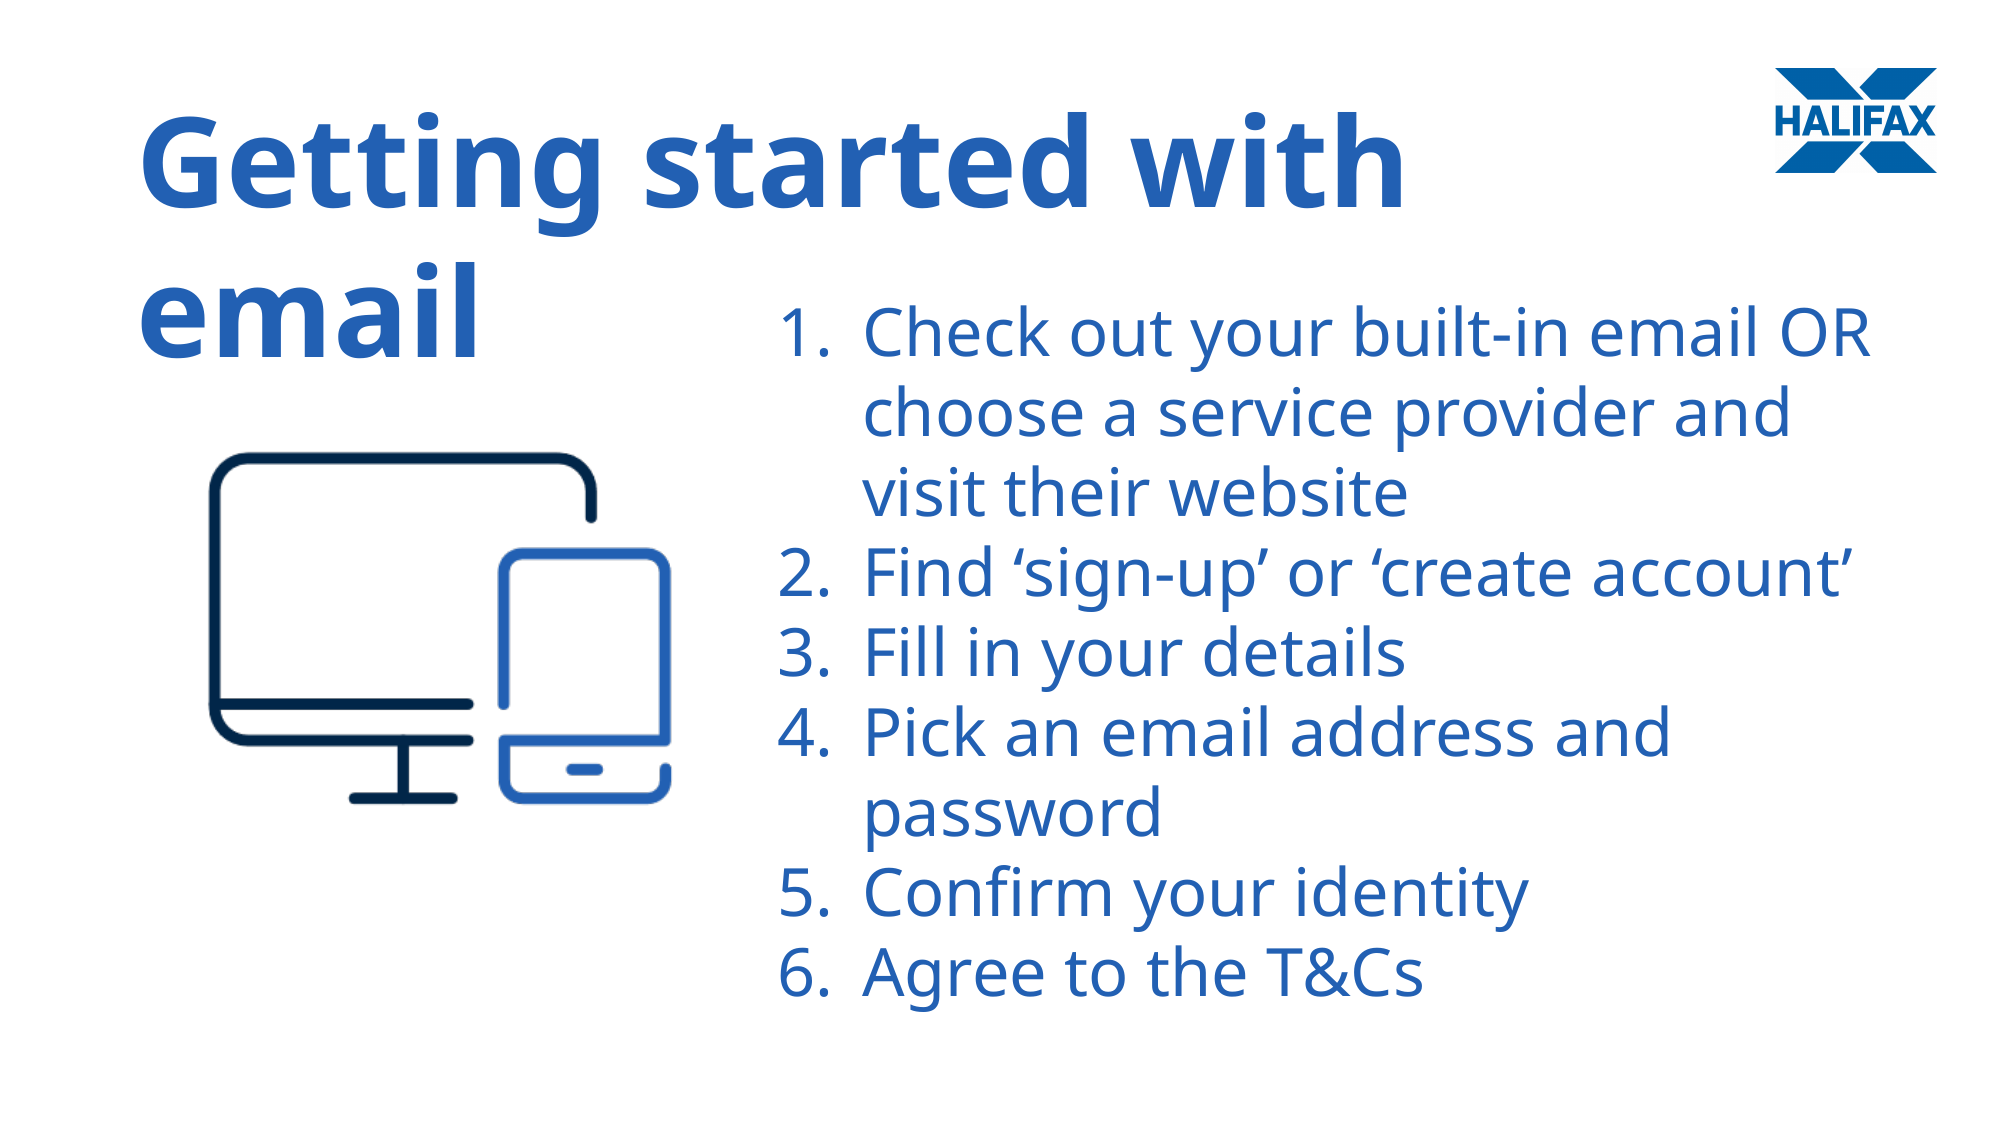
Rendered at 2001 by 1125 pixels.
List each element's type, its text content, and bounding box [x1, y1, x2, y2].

picture [121, 304, 764, 948]
list Getting started with email [121, 75, 1579, 221]
picture [1775, 68, 1937, 173]
list Check out your built-in email OR choose a service provider and visit their website Find ‘sign-up’ or ‘create account’ Fill in your details Pick an email address and password Confirm your identity Agree to the T&Cs [762, 328, 1950, 972]
